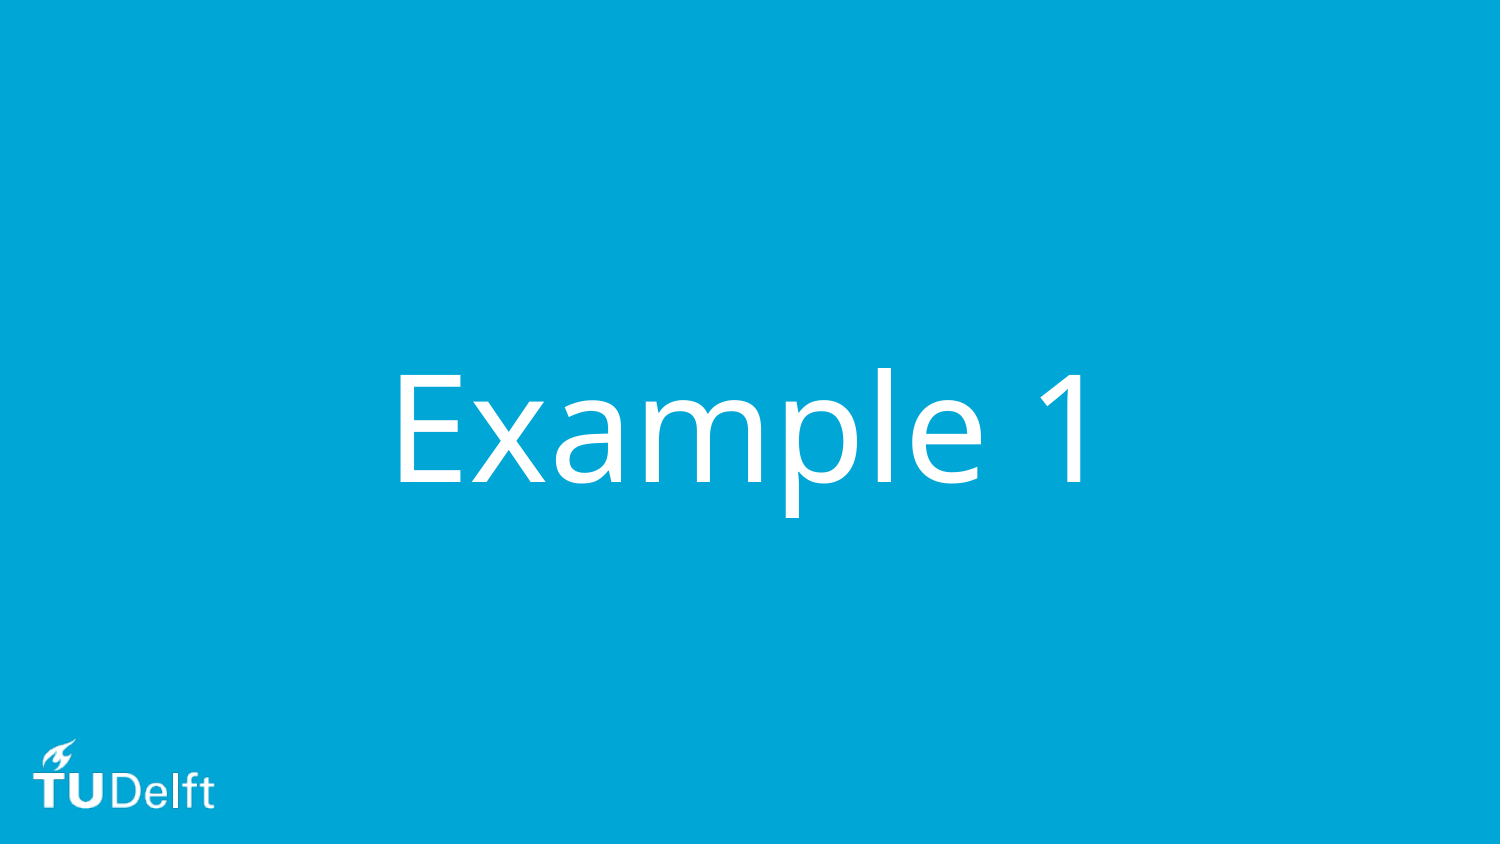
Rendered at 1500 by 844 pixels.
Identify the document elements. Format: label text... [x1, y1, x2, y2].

title Example 1 [0, 239, 1500, 606]
